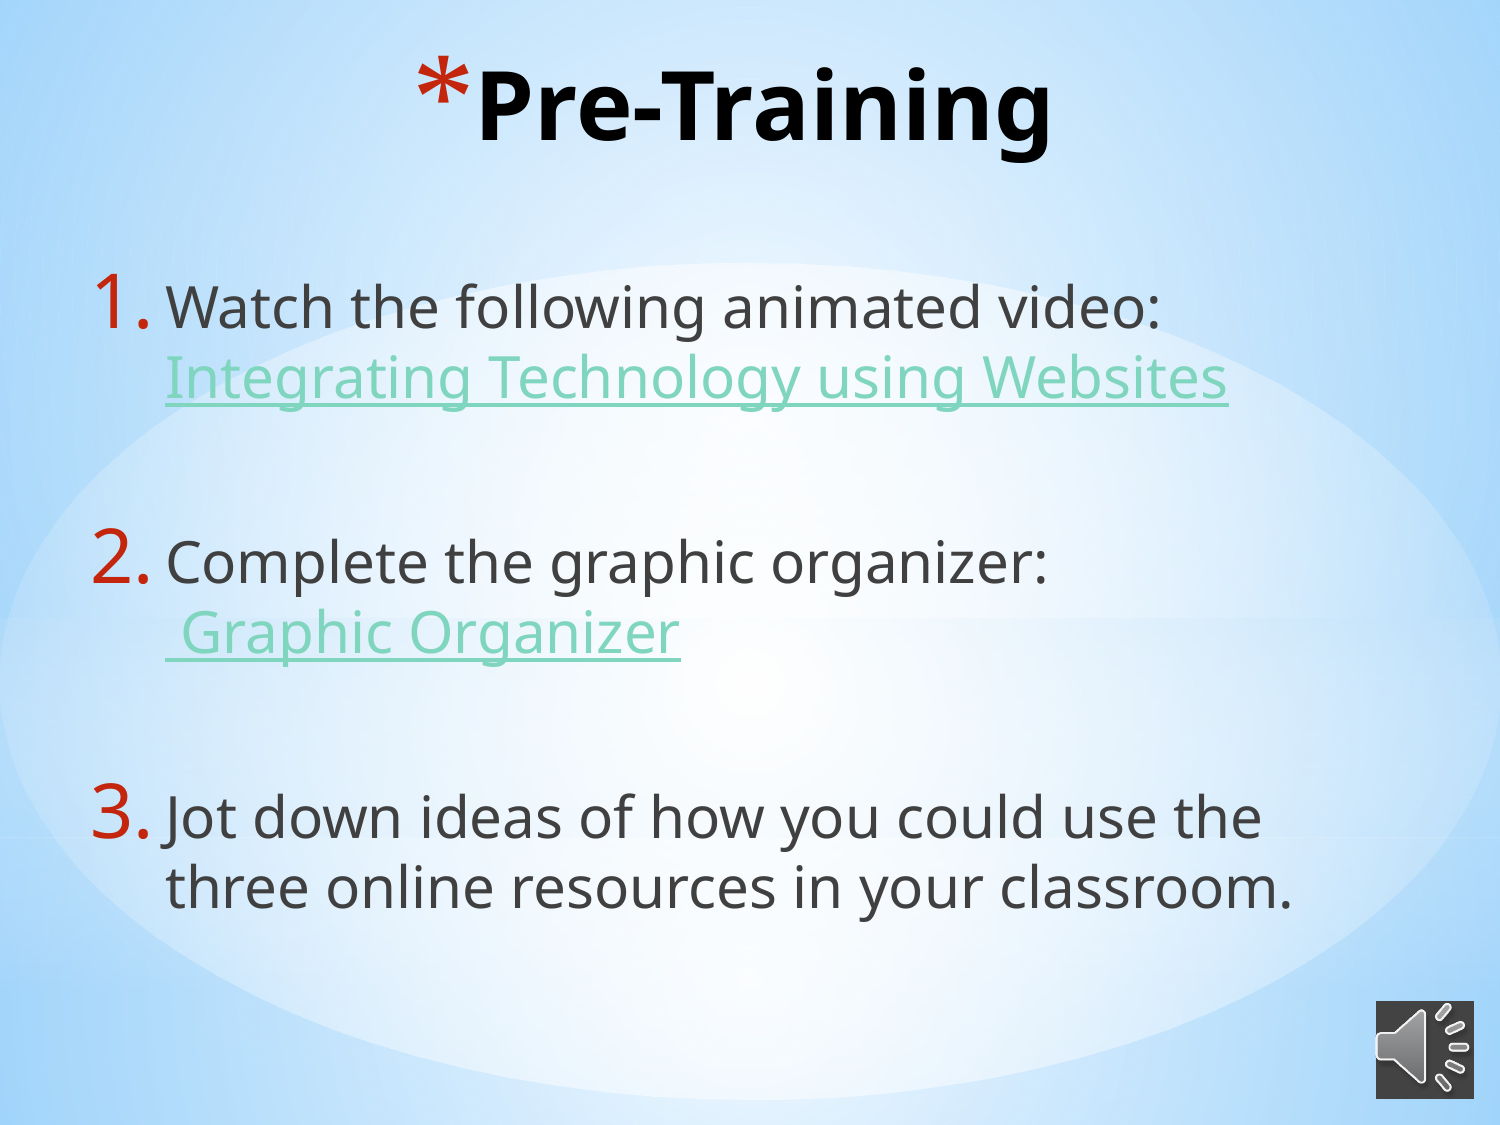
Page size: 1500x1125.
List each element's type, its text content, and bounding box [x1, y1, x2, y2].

title Pre-Training [200, 37, 1269, 225]
picture [1374, 999, 1476, 1101]
list Watch the following animated video: Integrating Technology using Websites Complete the graphic organizer: Graphic Organizer Jot down ideas of how you could use the three online resources in your classroom. [75, 262, 1425, 1038]
